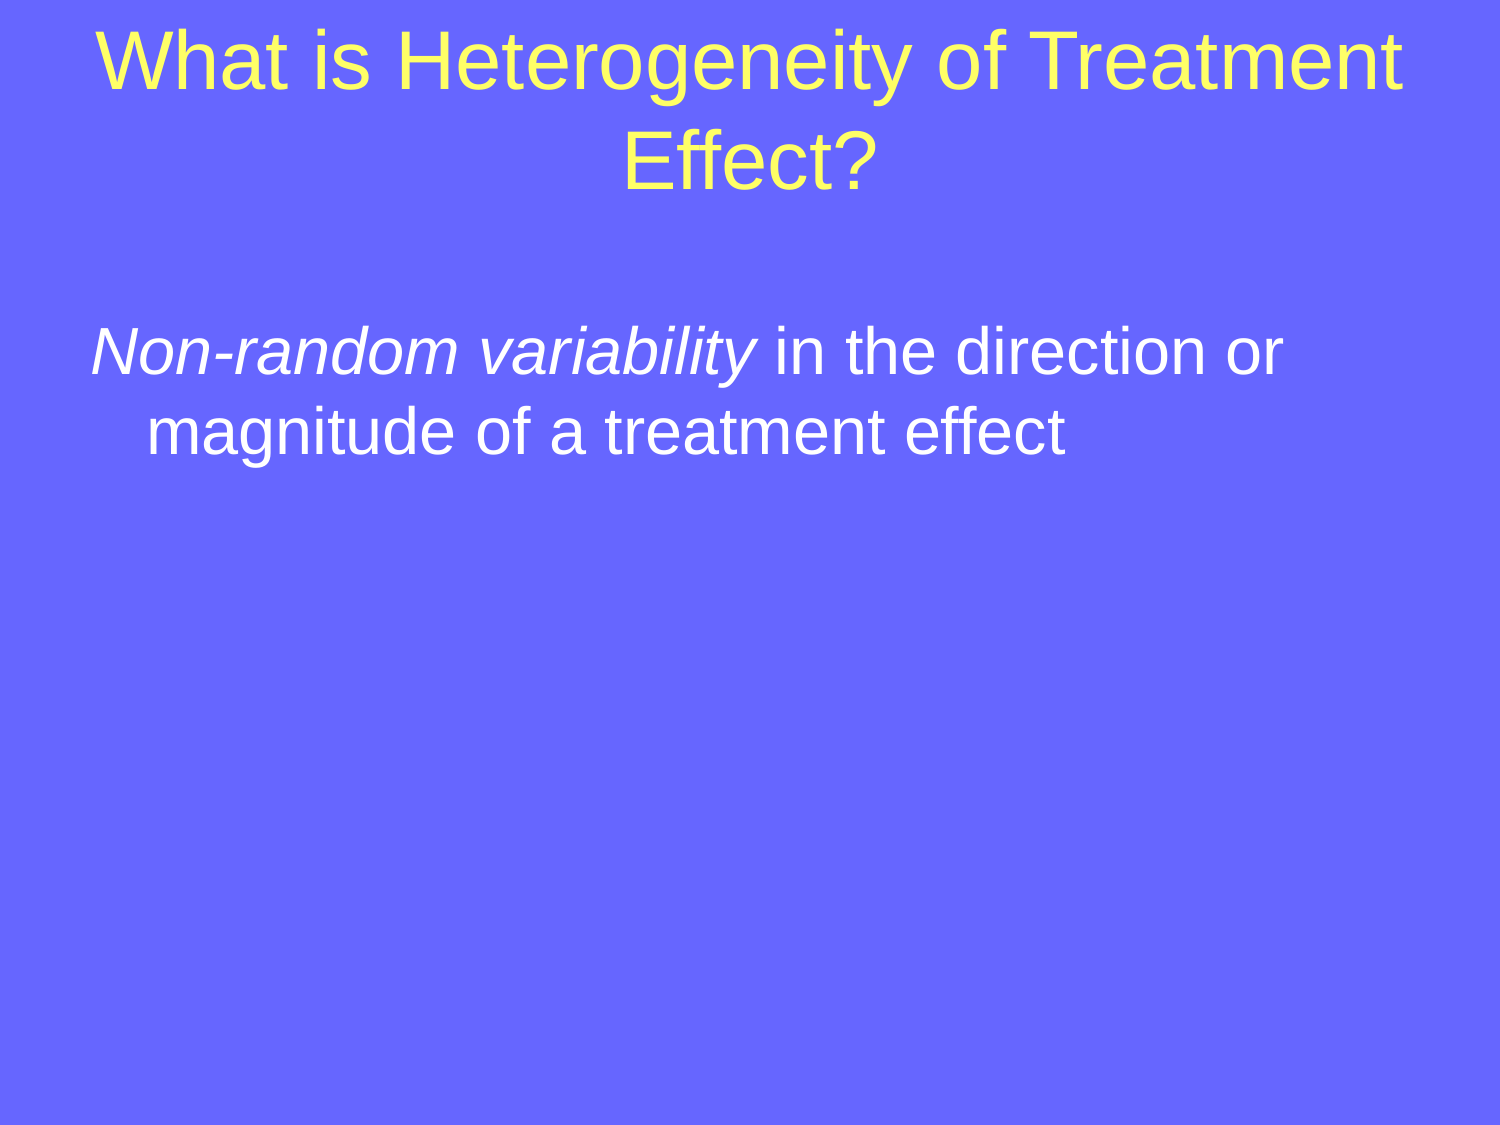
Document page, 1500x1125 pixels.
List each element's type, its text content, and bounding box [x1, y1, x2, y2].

title What is Heterogeneity of Treatment Effect? [74, 12, 1426, 201]
list Non-random variability in the direction or magnitude of a treatment effect [74, 299, 1426, 838]
